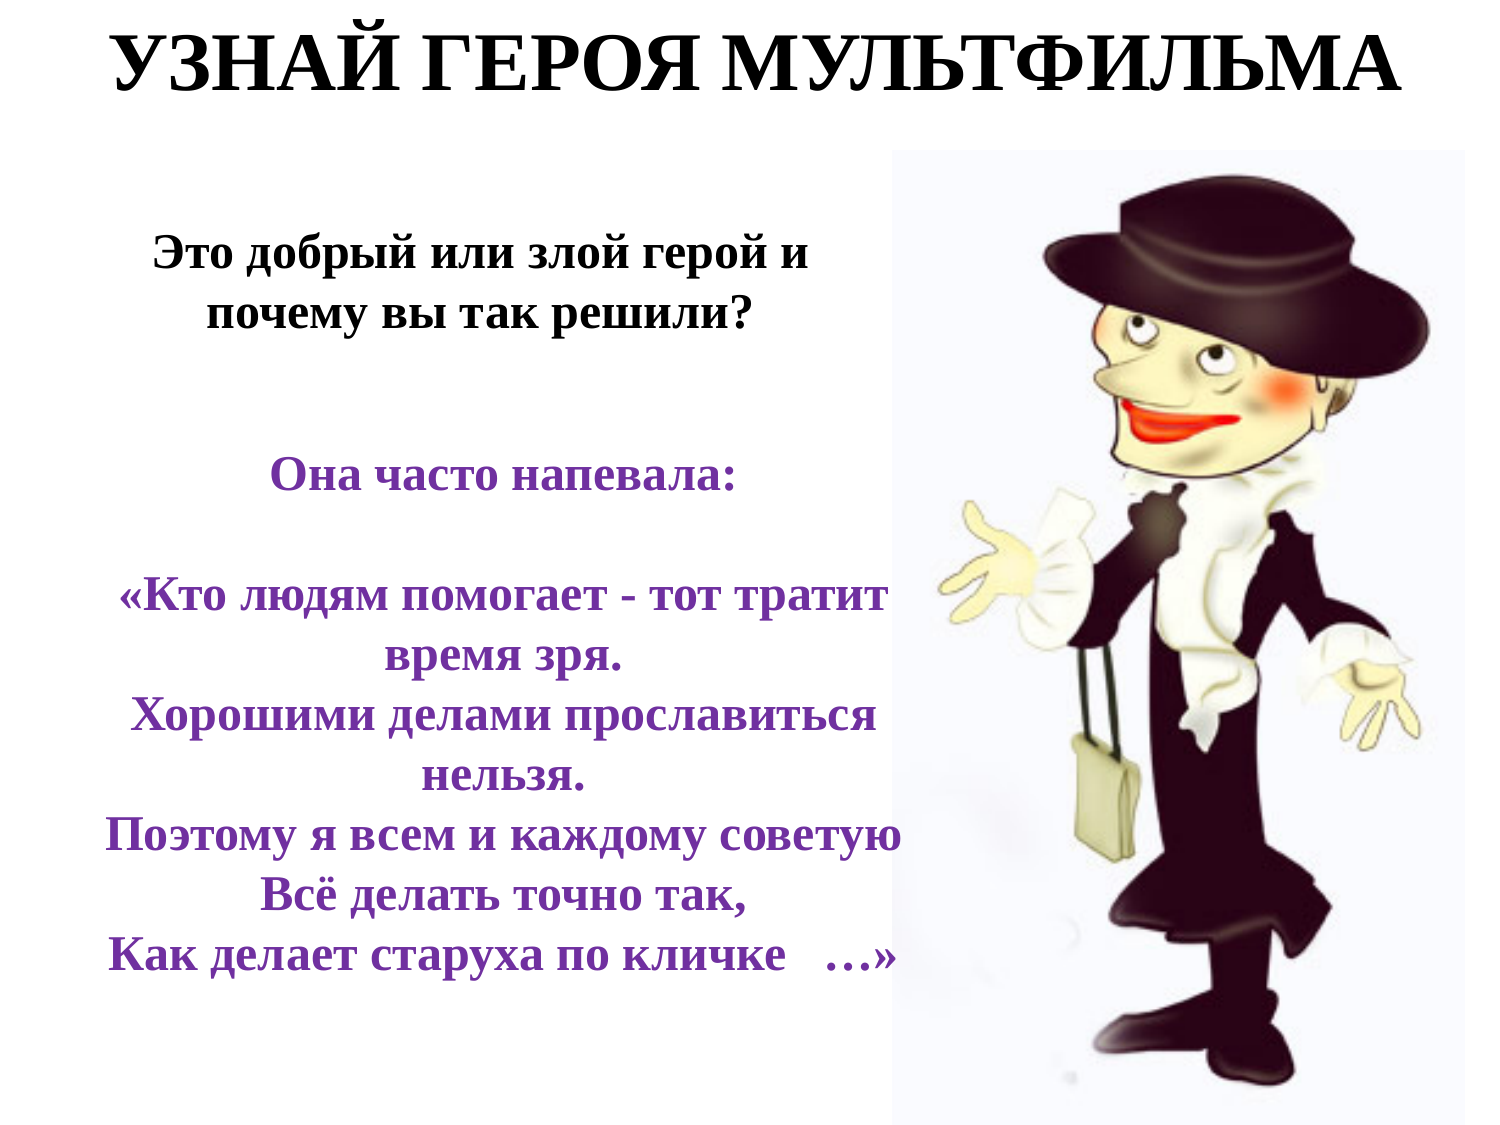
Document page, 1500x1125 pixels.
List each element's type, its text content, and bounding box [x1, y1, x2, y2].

text_box Это добрый или злой герой и почему вы так решили? [105, 210, 856, 346]
text_box Она часто напевала: «Кто людям помогает - тот тратит время зря. Хорошими делами прославиться нельзя. Поэтому я всем и каждому советую Всё делать точно так, Как делает старуха по кличке …» [35, 433, 886, 989]
picture [891, 149, 1466, 1125]
text_box УЗНАЙ ГЕРОЯ МУЛЬТФИЛЬМА [11, 0, 1500, 115]
